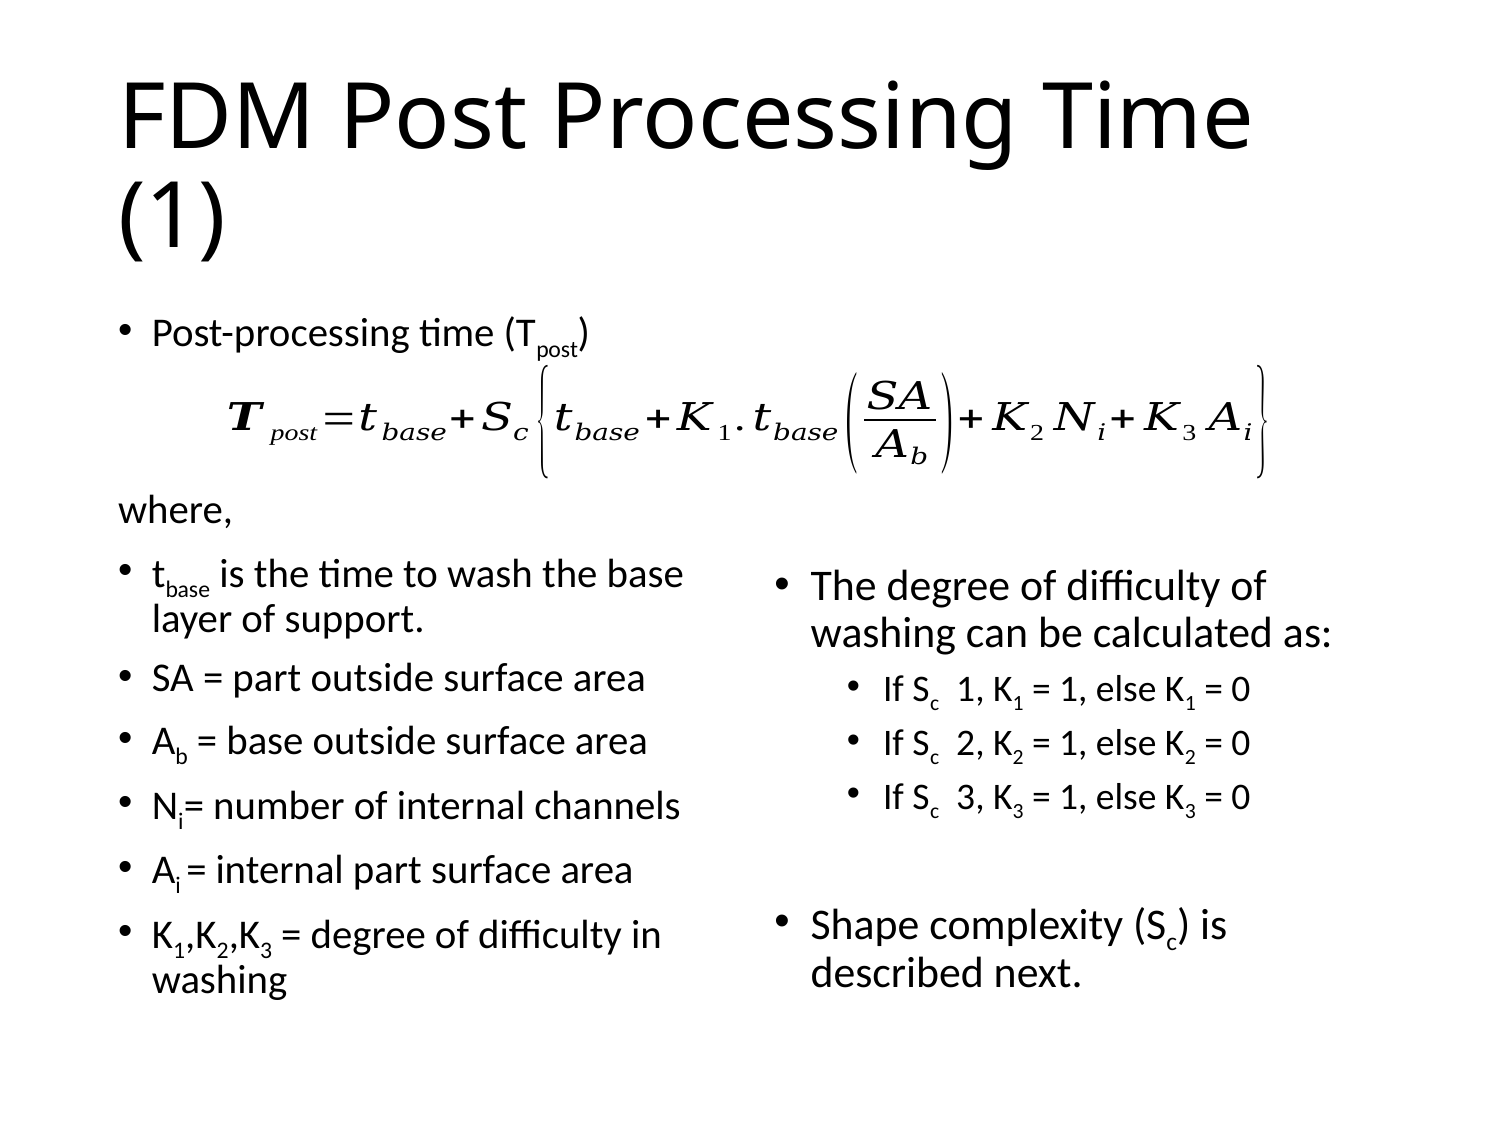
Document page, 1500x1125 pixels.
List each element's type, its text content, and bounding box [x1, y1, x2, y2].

list Post-processing time (Tpost) where, tbase is the time to wash the base layer of support. SA = part outside surface area Ab = base outside surface area Ni= number of internal channels Ai = internal part surface area K1,K2,K3 = degree of difficulty in washing [103, 299, 741, 1014]
title FDM Post Processing Time (1) [103, 59, 1397, 278]
